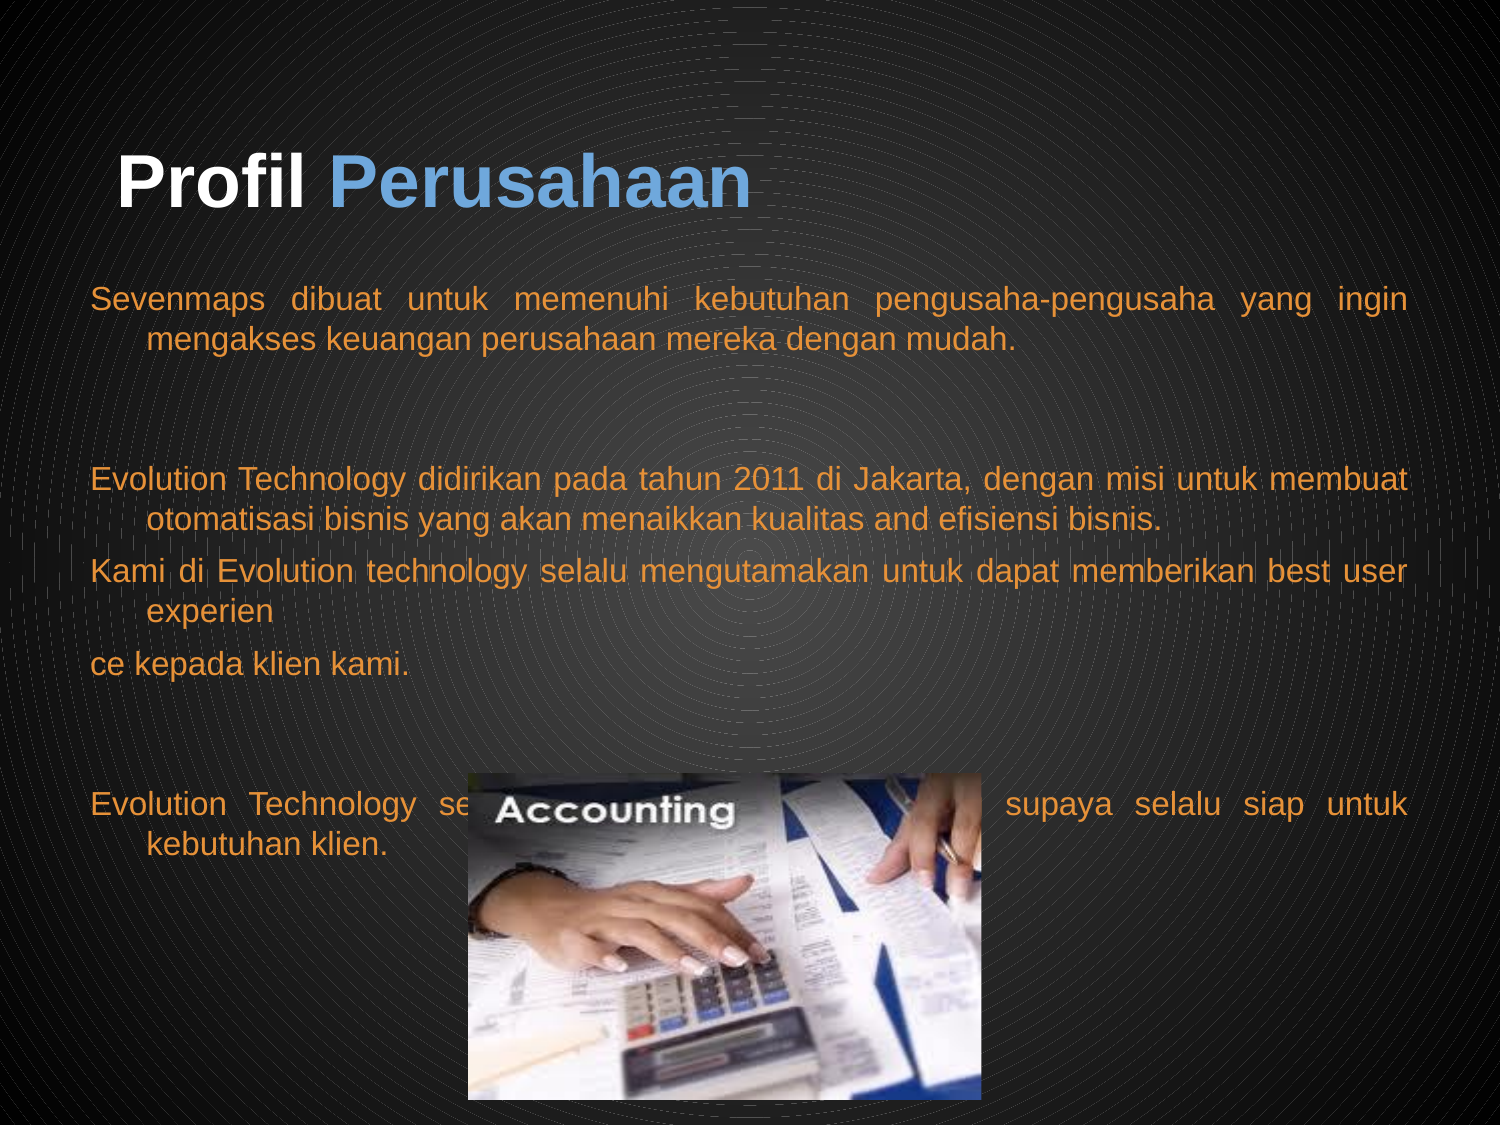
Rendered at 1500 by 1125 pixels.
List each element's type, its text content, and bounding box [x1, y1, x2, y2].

list Sevenmaps dibuat untuk memenuhi kebutuhan pengusaha-pengusaha yang ingin mengakses keuangan perusahaan mereka dengan mudah. Evolution Technology didirikan pada tahun 2011 di Jakarta, dengan misi untuk membuat otomatisasi bisnis yang akan menaikkan kualitas and efisiensi bisnis. Kami di Evolution technology selalu mengutamakan untuk dapat memberikan best user experien ce kepada klien kami. Evolution Technology selalu berinovasi dan berkembang supaya selalu siap untuk kebutuhan klien. [75, 262, 1425, 1078]
title Profil Perusahaan [63, 50, 1414, 238]
text_box [468, 773, 982, 1100]
